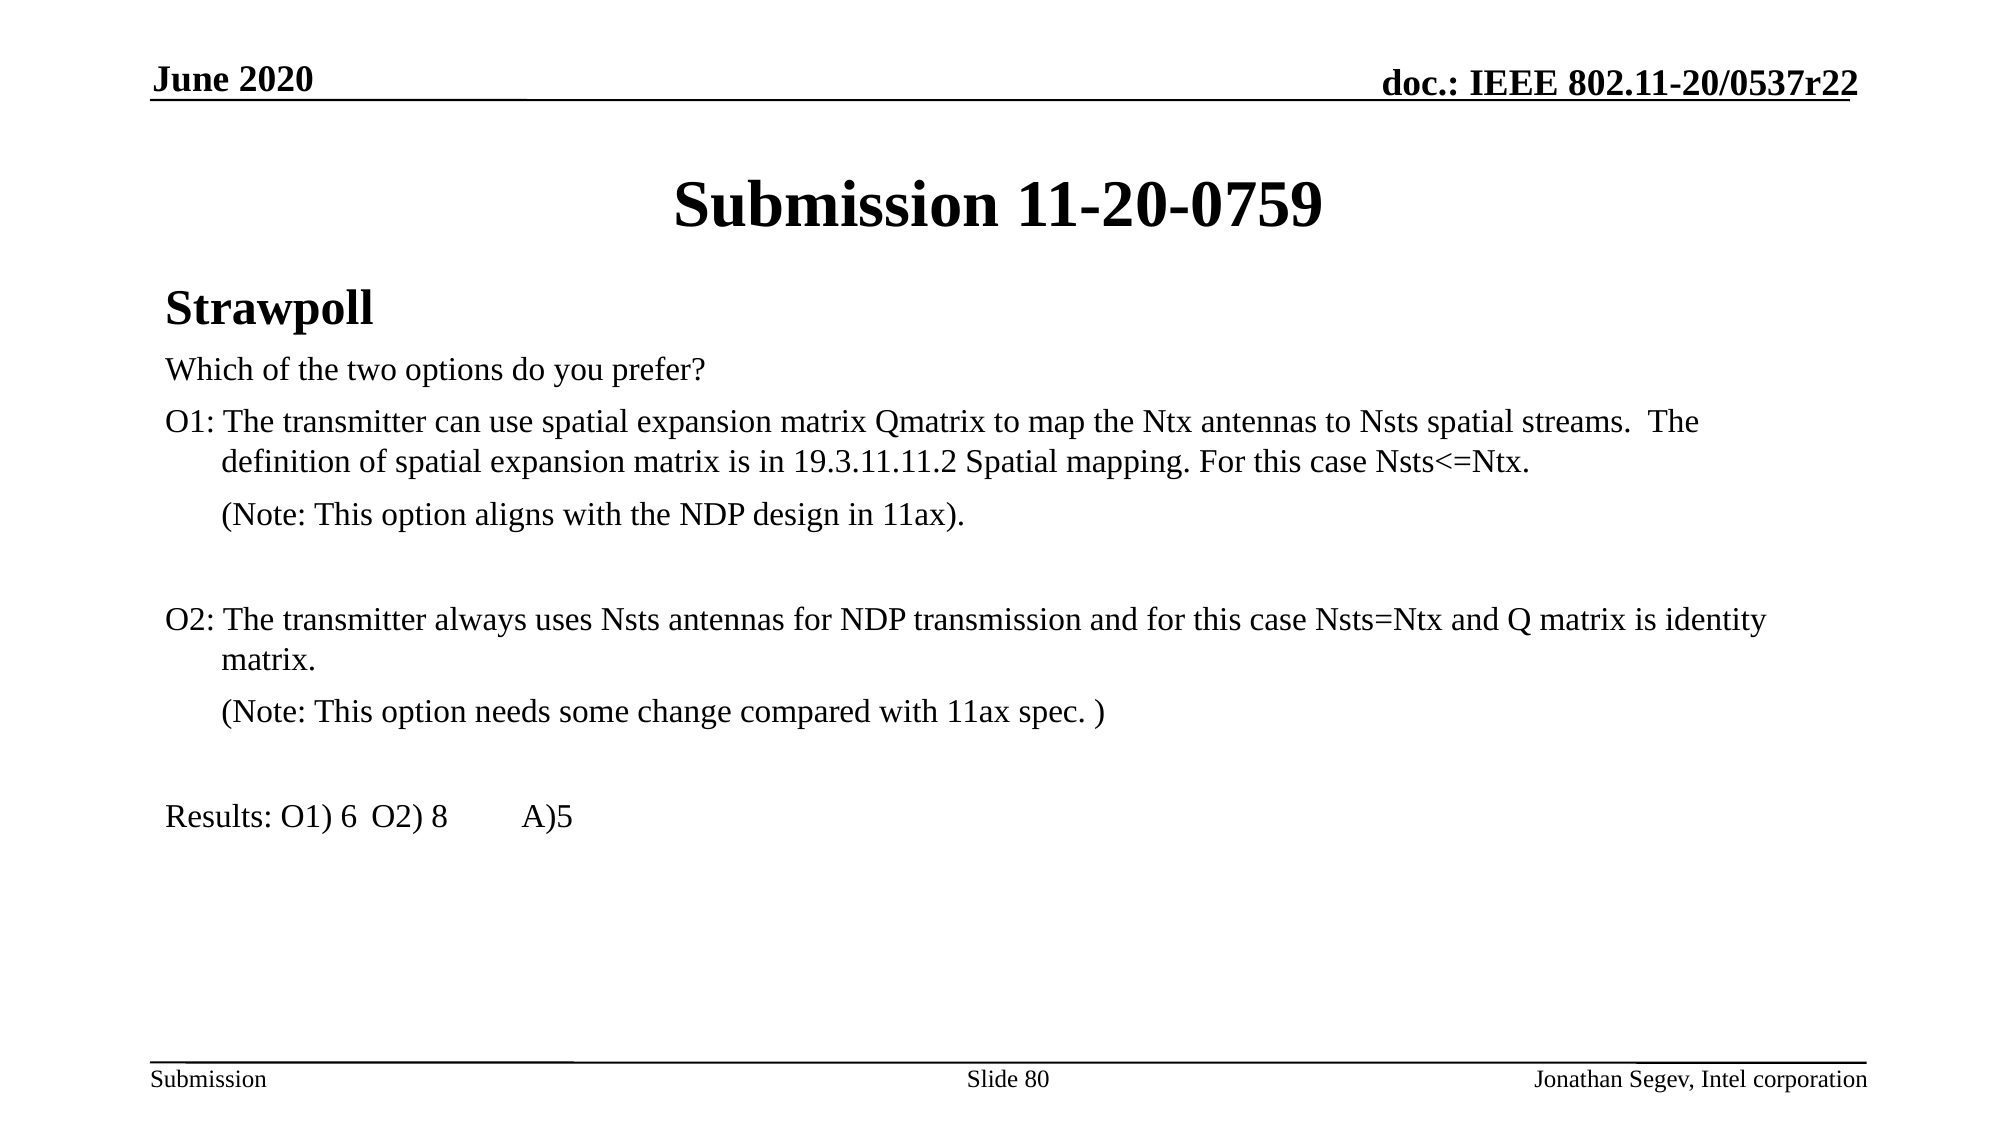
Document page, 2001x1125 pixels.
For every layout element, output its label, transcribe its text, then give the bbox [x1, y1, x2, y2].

slide_number Slide 80 [950, 1061, 1067, 1123]
list Strawpoll Which of the two options do you prefer? O1: The transmitter can use spatial expansion matrix Qmatrix to map the Ntx antennas to Nsts spatial streams. The definition of spatial expansion matrix is in 19.3.11.11.2 Spatial mapping. For this case Nsts<=Ntx. (Note: This option aligns with the NDP design in 11ax). O2: The transmitter always uses Nsts antennas for NDP transmission and for this case Nsts=Ntx and Q matrix is identity matrix. (Note: This option needs some change compared with 11ax spec. ) Results: O1) 6 O2) 8 A)5 [149, 266, 1850, 1000]
footer Jonathan Segev, Intel corporation [1171, 1061, 1869, 1093]
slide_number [152, 54, 563, 100]
title Submission 11-20-0759 [149, 112, 1850, 266]
